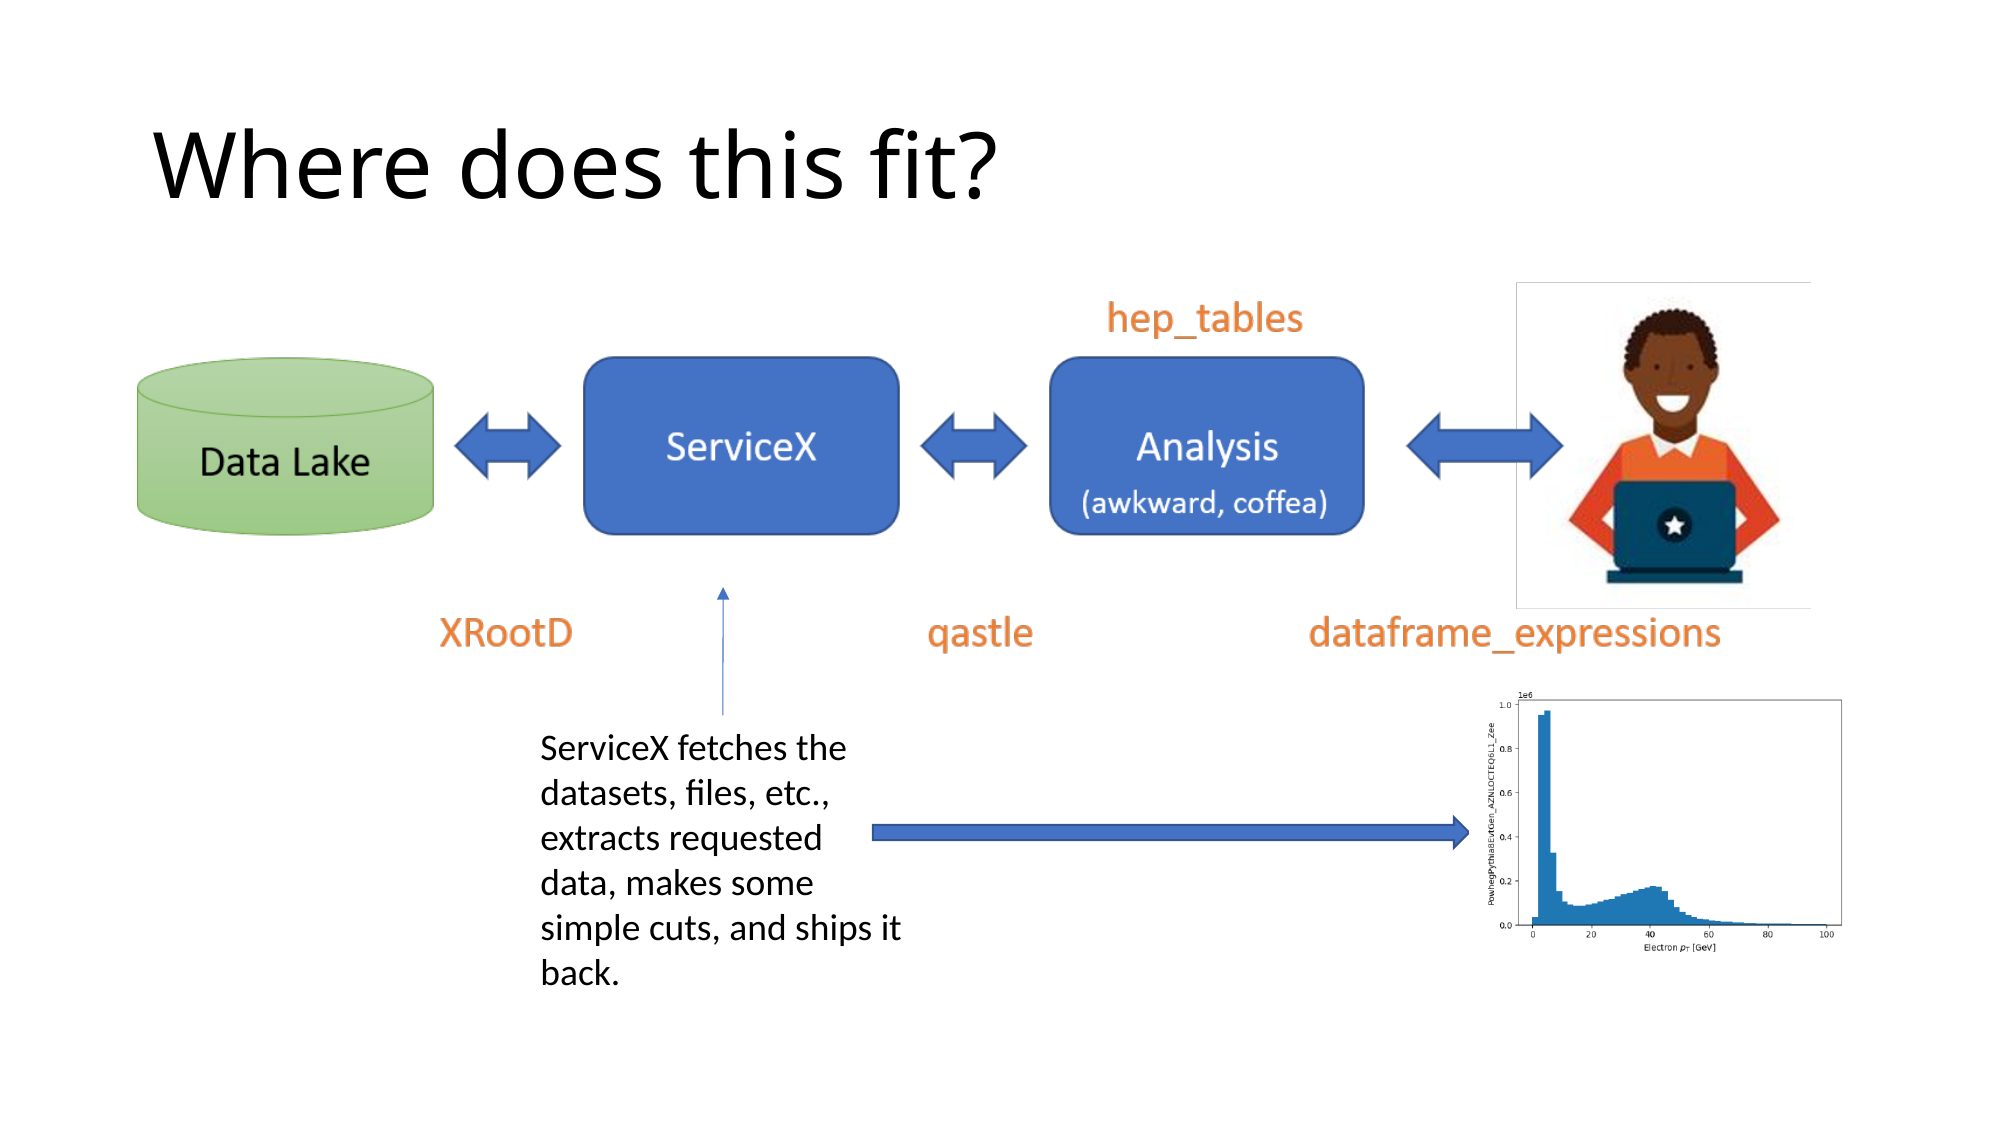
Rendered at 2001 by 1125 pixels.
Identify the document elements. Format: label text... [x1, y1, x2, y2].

text_box ServiceX fetches the datasets, files, etc., extracts requested data, makes some simple cuts, and ships it back. [525, 715, 921, 1001]
title Where does this fit? [137, 59, 1863, 278]
picture [137, 277, 1863, 962]
text_box [871, 814, 1469, 851]
